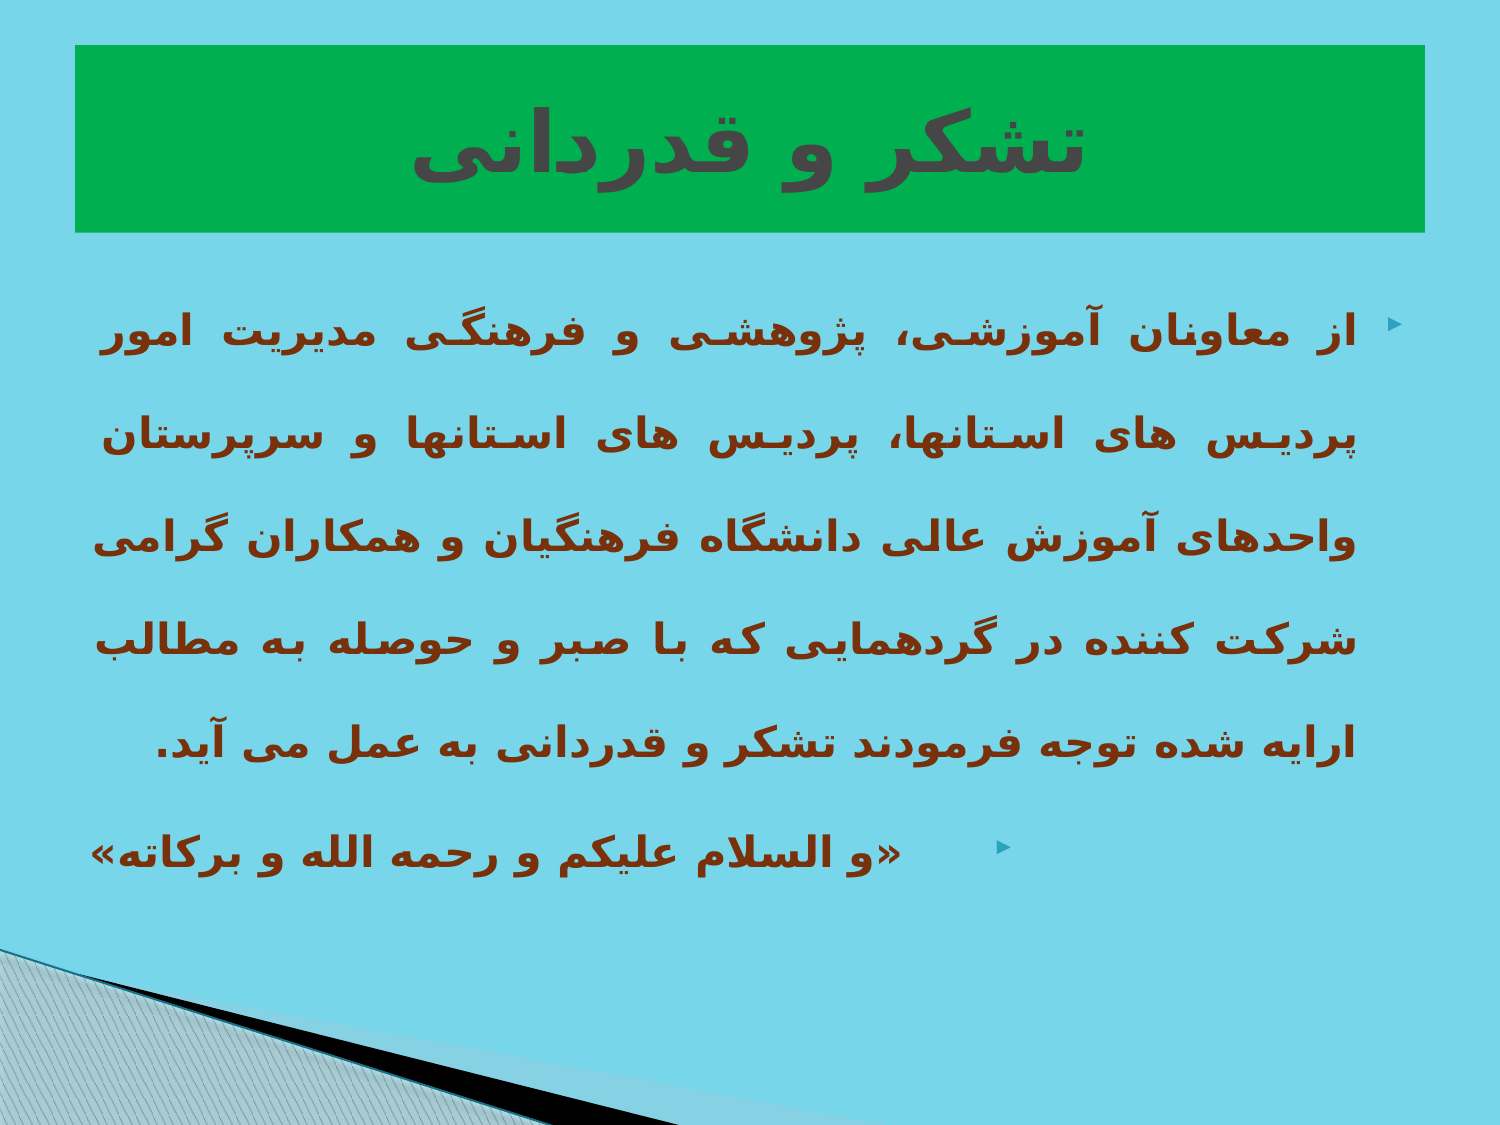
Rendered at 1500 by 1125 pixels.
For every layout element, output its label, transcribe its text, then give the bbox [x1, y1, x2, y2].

title تشکر و قدردانی [75, 45, 1425, 233]
list از معاونان آموزشی، پژوهشی و فرهنگی مدیریت امور پردیس های استانها، پردیس های استانها و سرپرستان واحدهای آموزش عالی دانشگاه فرهنگیان و همکاران گرامی شرکت کننده در گردهمایی که با صبر و حوصله به مطالب ارایه شده توجه فرمودند تشکر و قدردانی به عمل می آید. «و السلام علیکم و رحمه الله و برکاته» [75, 243, 1425, 986]
